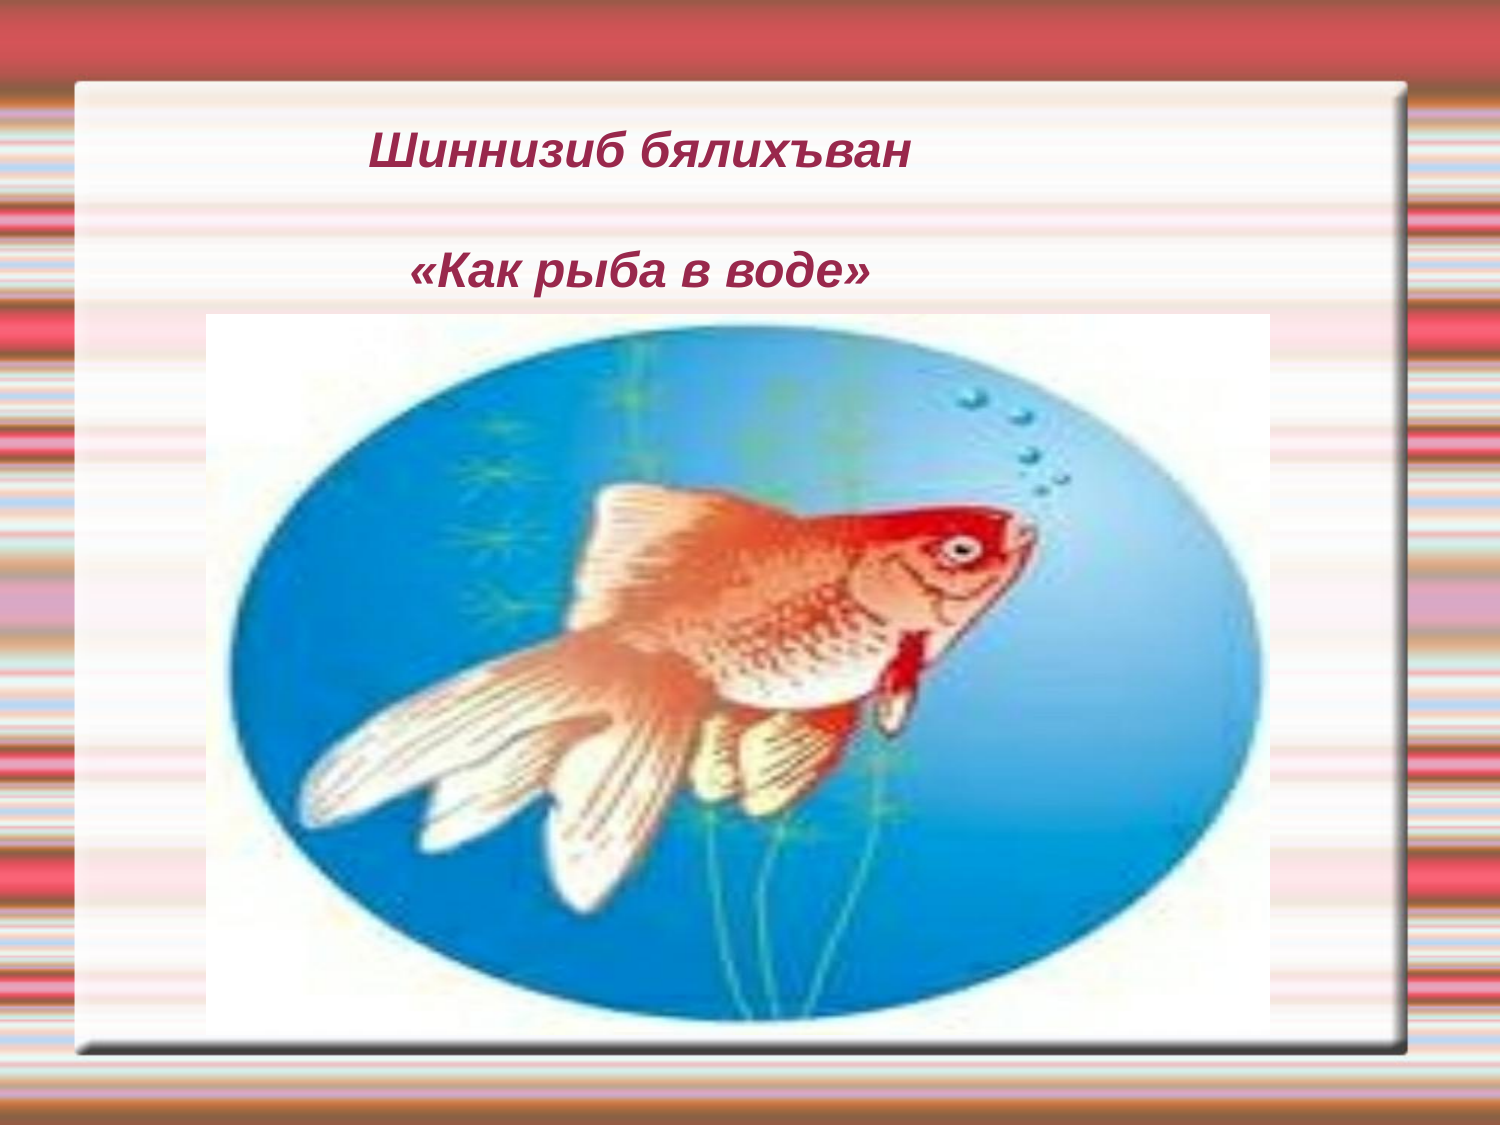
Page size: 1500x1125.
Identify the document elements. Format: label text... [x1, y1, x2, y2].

title Шиннизиб бялихъван «Как рыба в воде» [0, 113, 1281, 302]
picture [0, 0, 1500, 1125]
